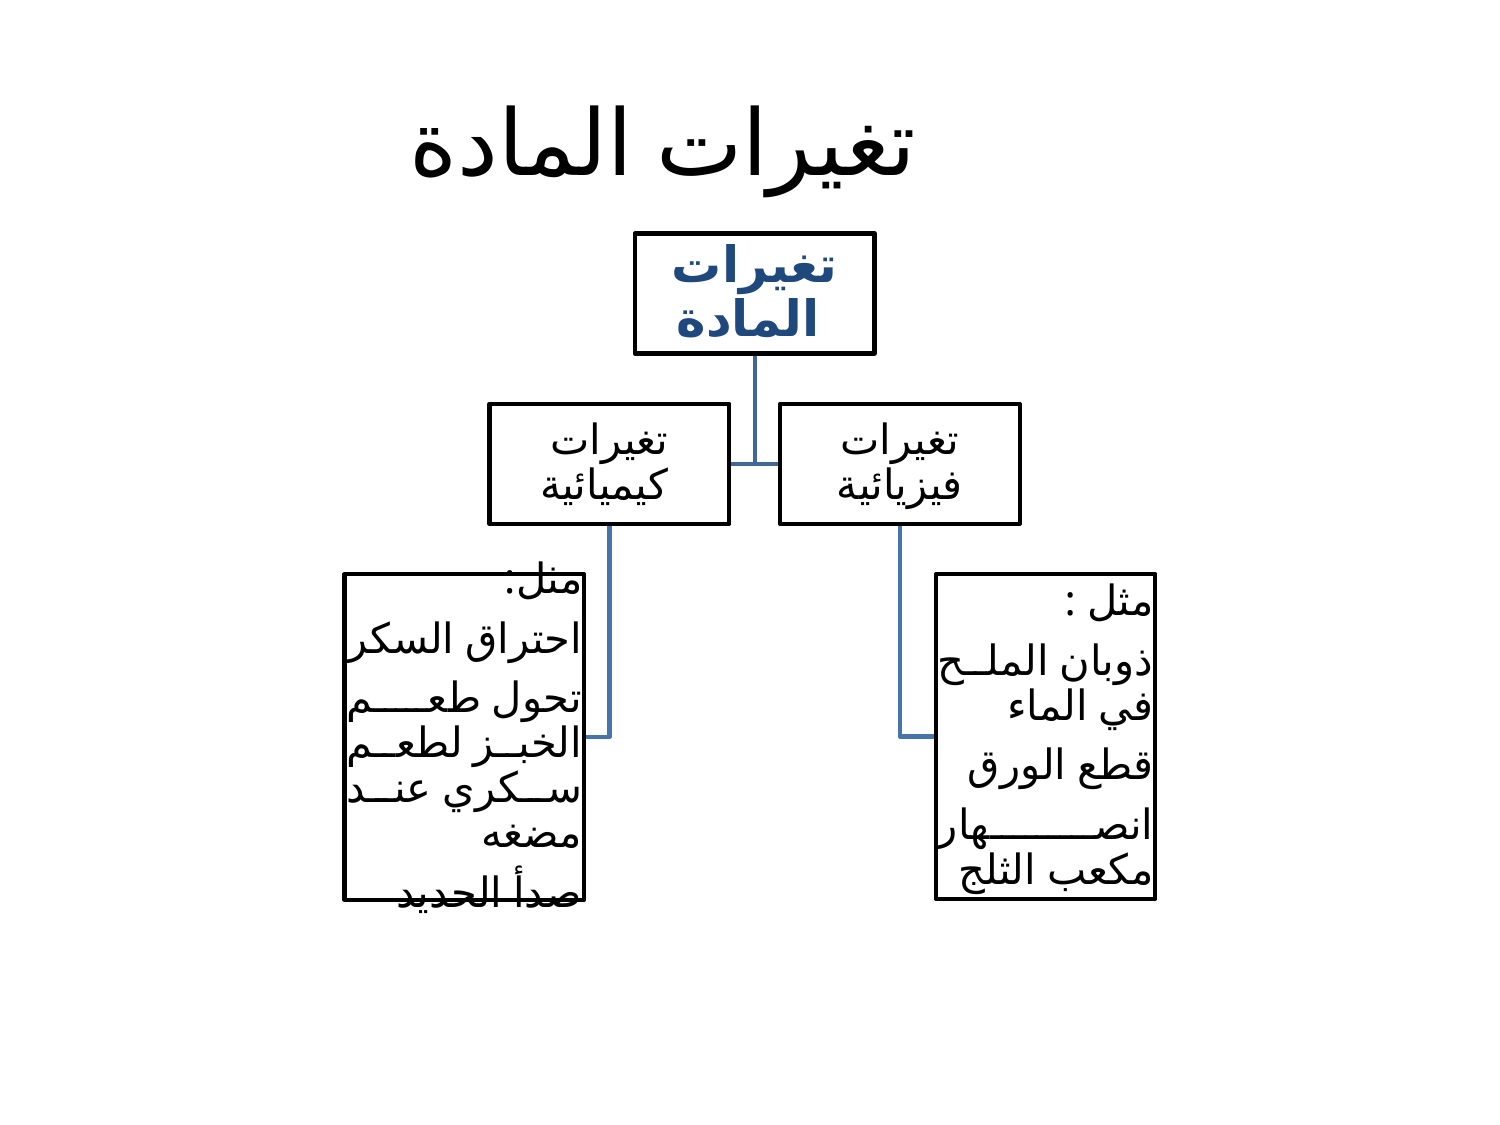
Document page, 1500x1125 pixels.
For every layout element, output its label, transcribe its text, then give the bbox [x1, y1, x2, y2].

title تغيرات المادة [0, 45, 1350, 233]
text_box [249, 233, 1251, 901]
